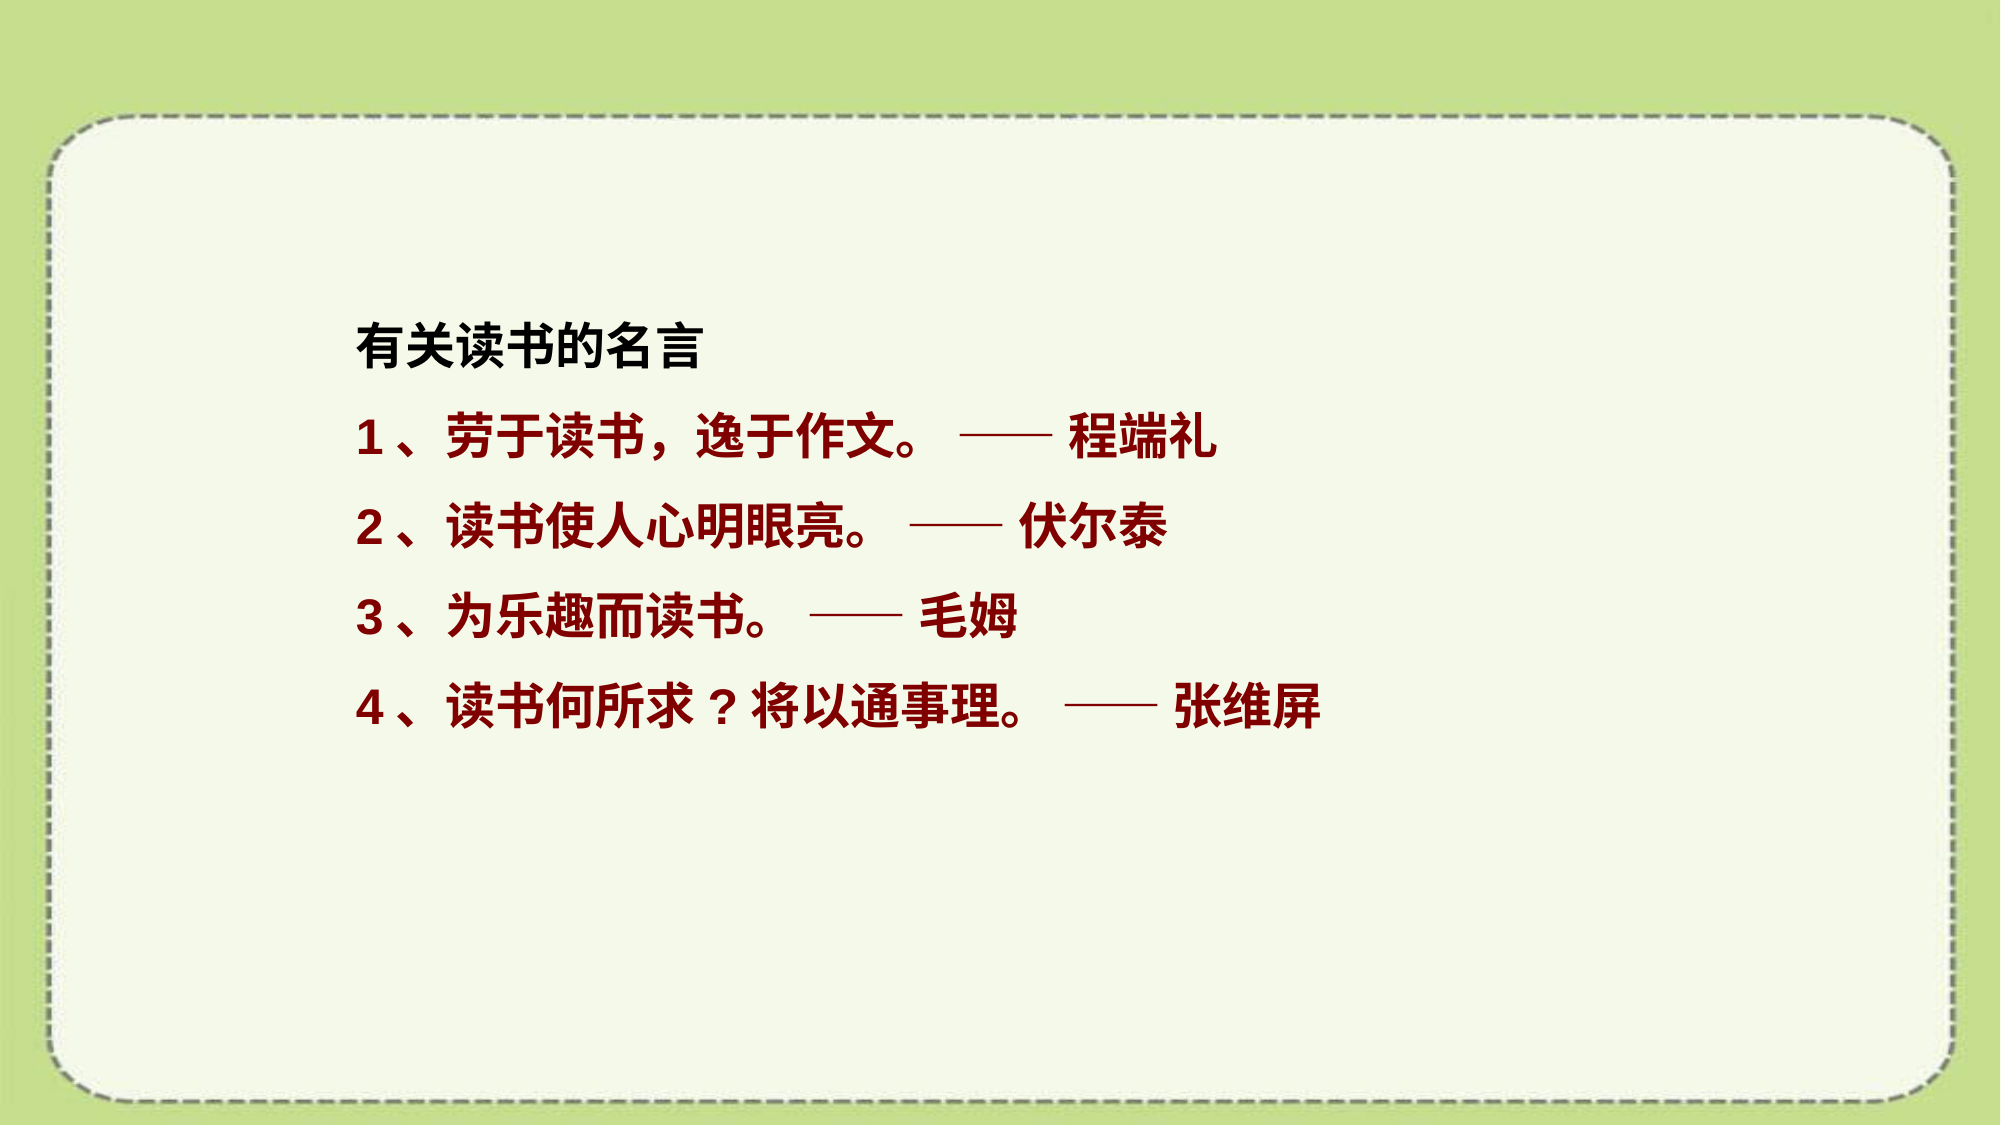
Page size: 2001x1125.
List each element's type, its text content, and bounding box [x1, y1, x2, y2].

text_box 有关读书的名言 1、劳于读书，逸于作文。 —— 程端礼 2、读书使人心明眼亮。 —— 伏尔泰 3、为乐趣而读书。 —— 毛姆 4、读书何所求?将以通事理。 —— 张维屏 [341, 276, 1640, 742]
picture [0, 0, 2001, 1125]
